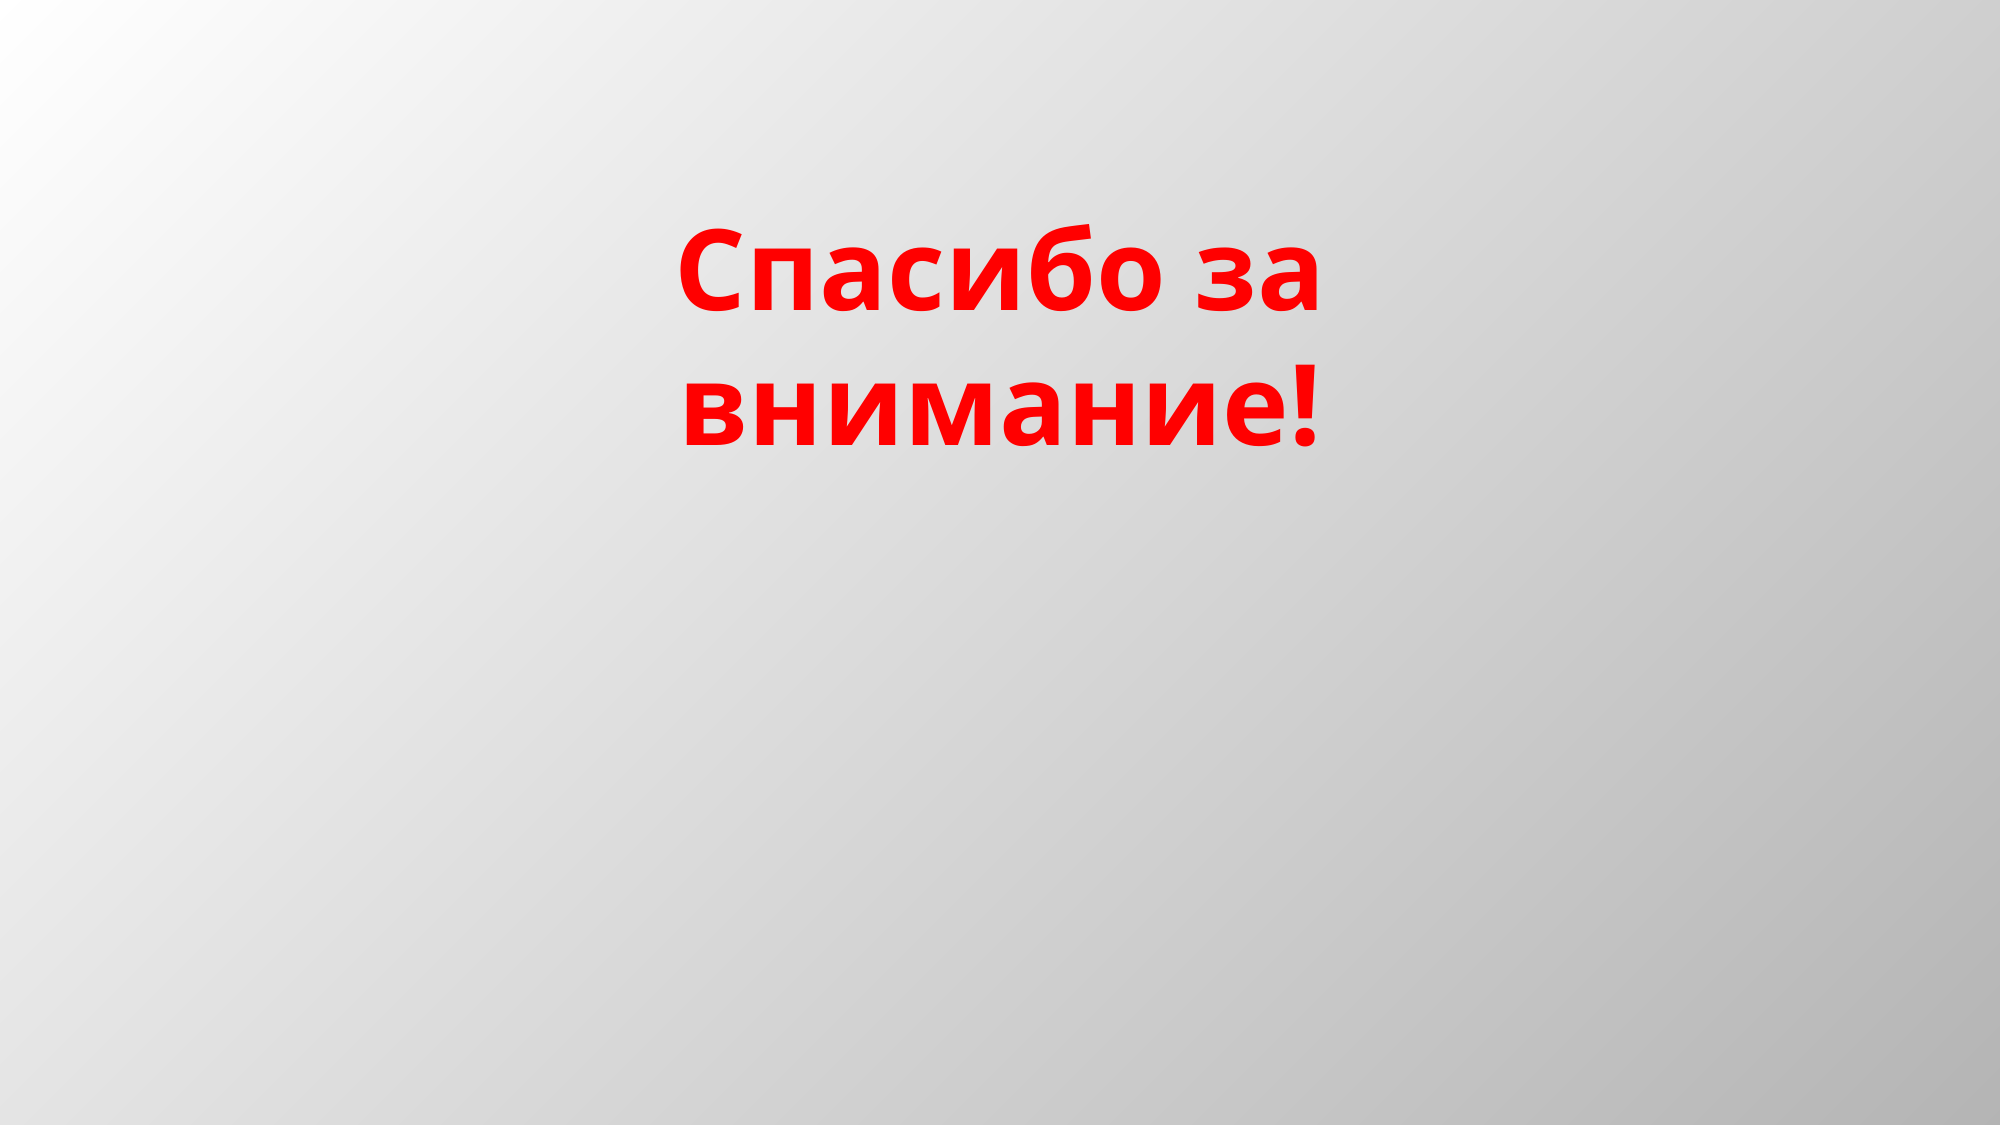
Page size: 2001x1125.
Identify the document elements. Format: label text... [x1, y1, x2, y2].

title Спасибо за внимание! [324, 45, 1675, 622]
